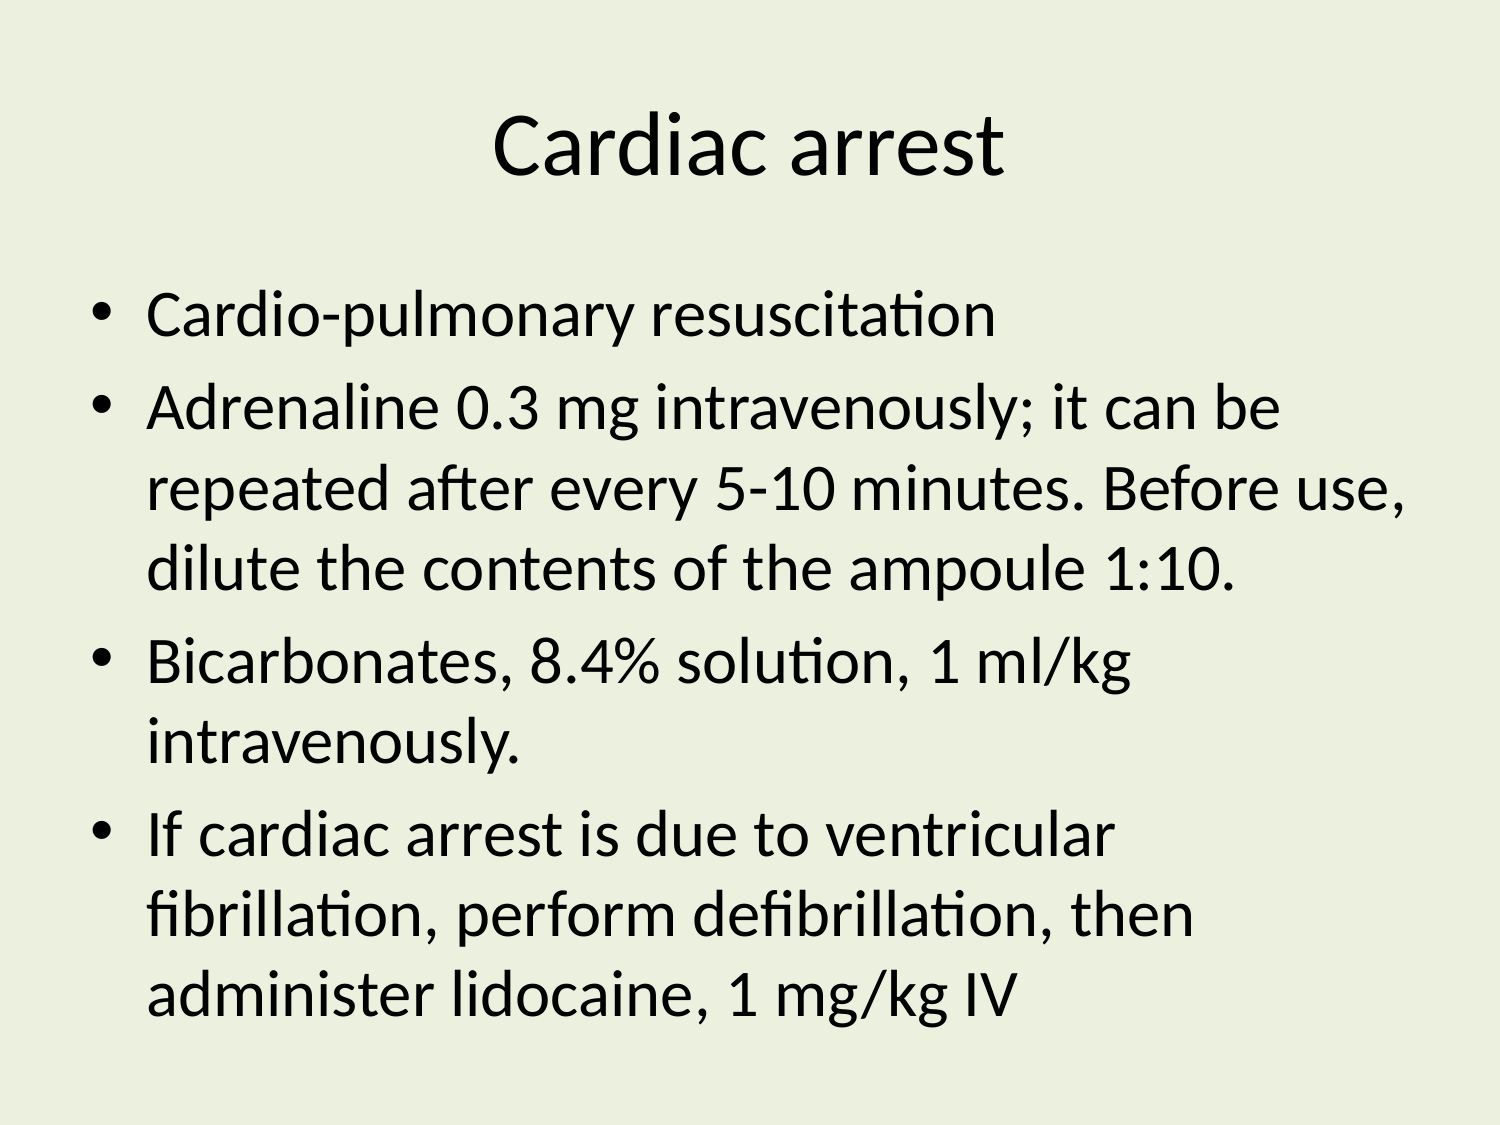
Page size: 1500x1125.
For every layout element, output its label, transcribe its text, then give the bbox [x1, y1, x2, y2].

title Cardiac arrest [75, 45, 1425, 233]
list Cardio-pulmonary resuscitation Adrenaline 0.3 mg intravenously; it can be repeated after every 5-10 minutes. Before use, dilute the contents of the ampoule 1:10. Bicarbonates, 8.4% solution, 1 ml/kg intravenously. If cardiac arrest is due to ventricular fibrillation, perform defibrillation, then administer lidocaine, 1 mg/kg IV [75, 262, 1425, 1005]
